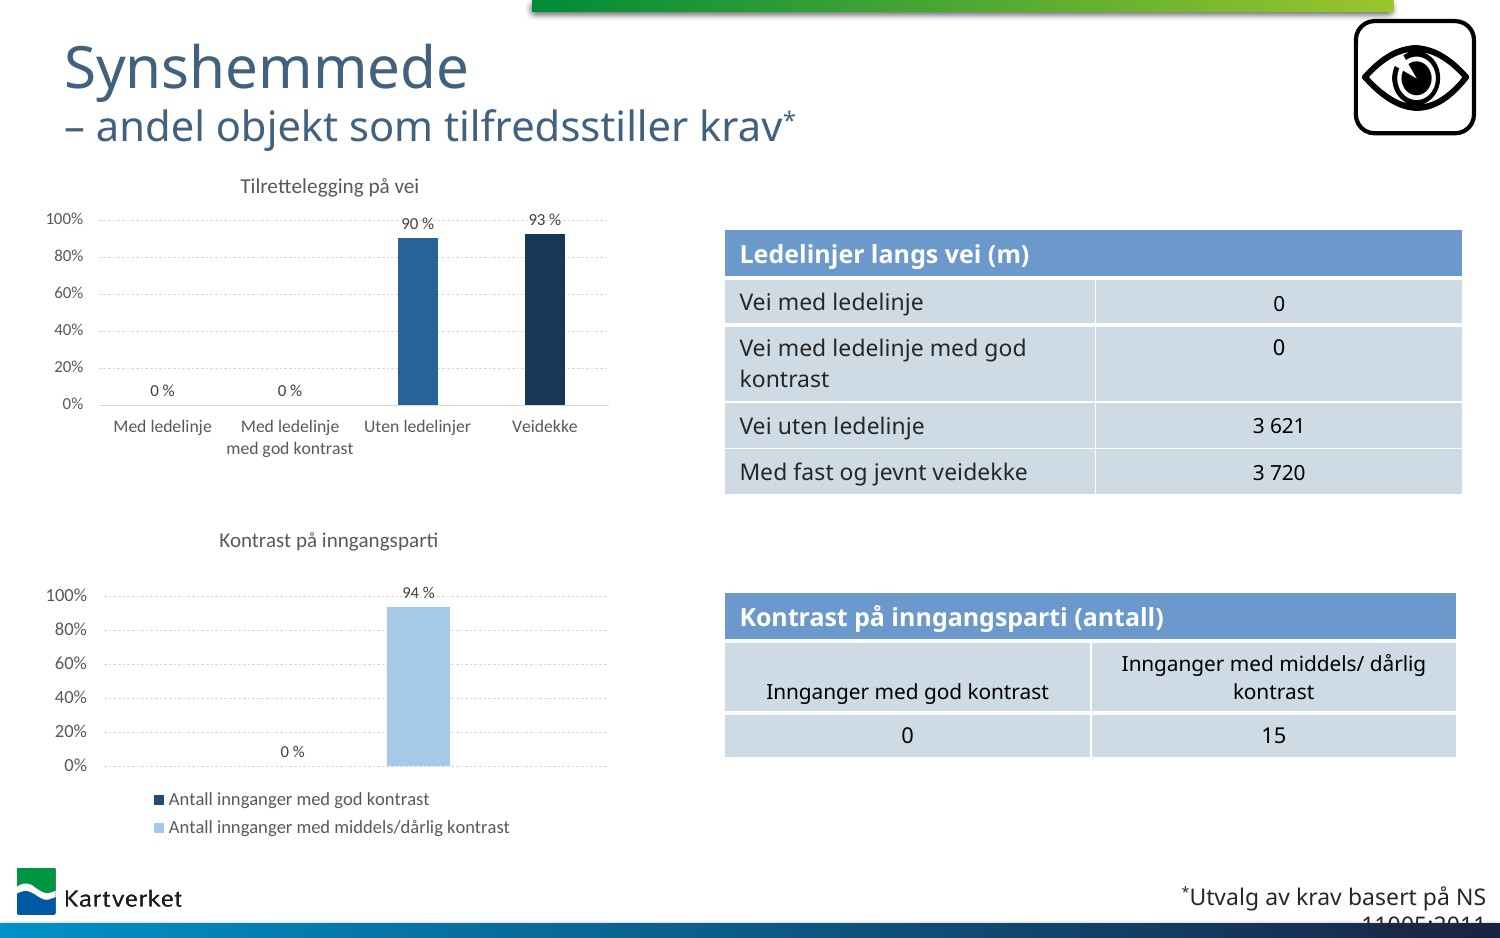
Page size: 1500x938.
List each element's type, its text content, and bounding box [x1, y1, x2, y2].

table_header Kontrast på inngangsparti (antall) [725, 593, 1456, 639]
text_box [1355, 20, 1475, 134]
table_cell Vei med ledelinje med god kontrast [725, 327, 1095, 401]
picture [41, 520, 617, 846]
table_cell 3 720 [1096, 449, 1462, 494]
table_cell 0 [1096, 280, 1462, 323]
table_cell Innganger med god kontrast [725, 643, 1090, 711]
table_cell Innganger med middels/ dårlig kontrast [1092, 643, 1456, 711]
table_header Ledelinjer langs vei (m) [725, 230, 1462, 276]
table_cell Vei uten ledelinje [725, 403, 1095, 448]
table_cell 15 [1092, 715, 1456, 757]
picture [41, 166, 619, 492]
table_cell 0 [1096, 327, 1462, 401]
table_cell 0 [725, 715, 1090, 757]
text_box Synshemmede – andel objekt som tilfredsstiller krav* [49, 24, 1431, 158]
table_cell 3 621 [1096, 403, 1462, 448]
text_box *Utvalg av krav basert på NS 11005:2011 [1068, 873, 1500, 938]
table_cell Med fast og jevnt veidekke [725, 449, 1095, 494]
table_cell Vei med ledelinje [725, 280, 1095, 323]
